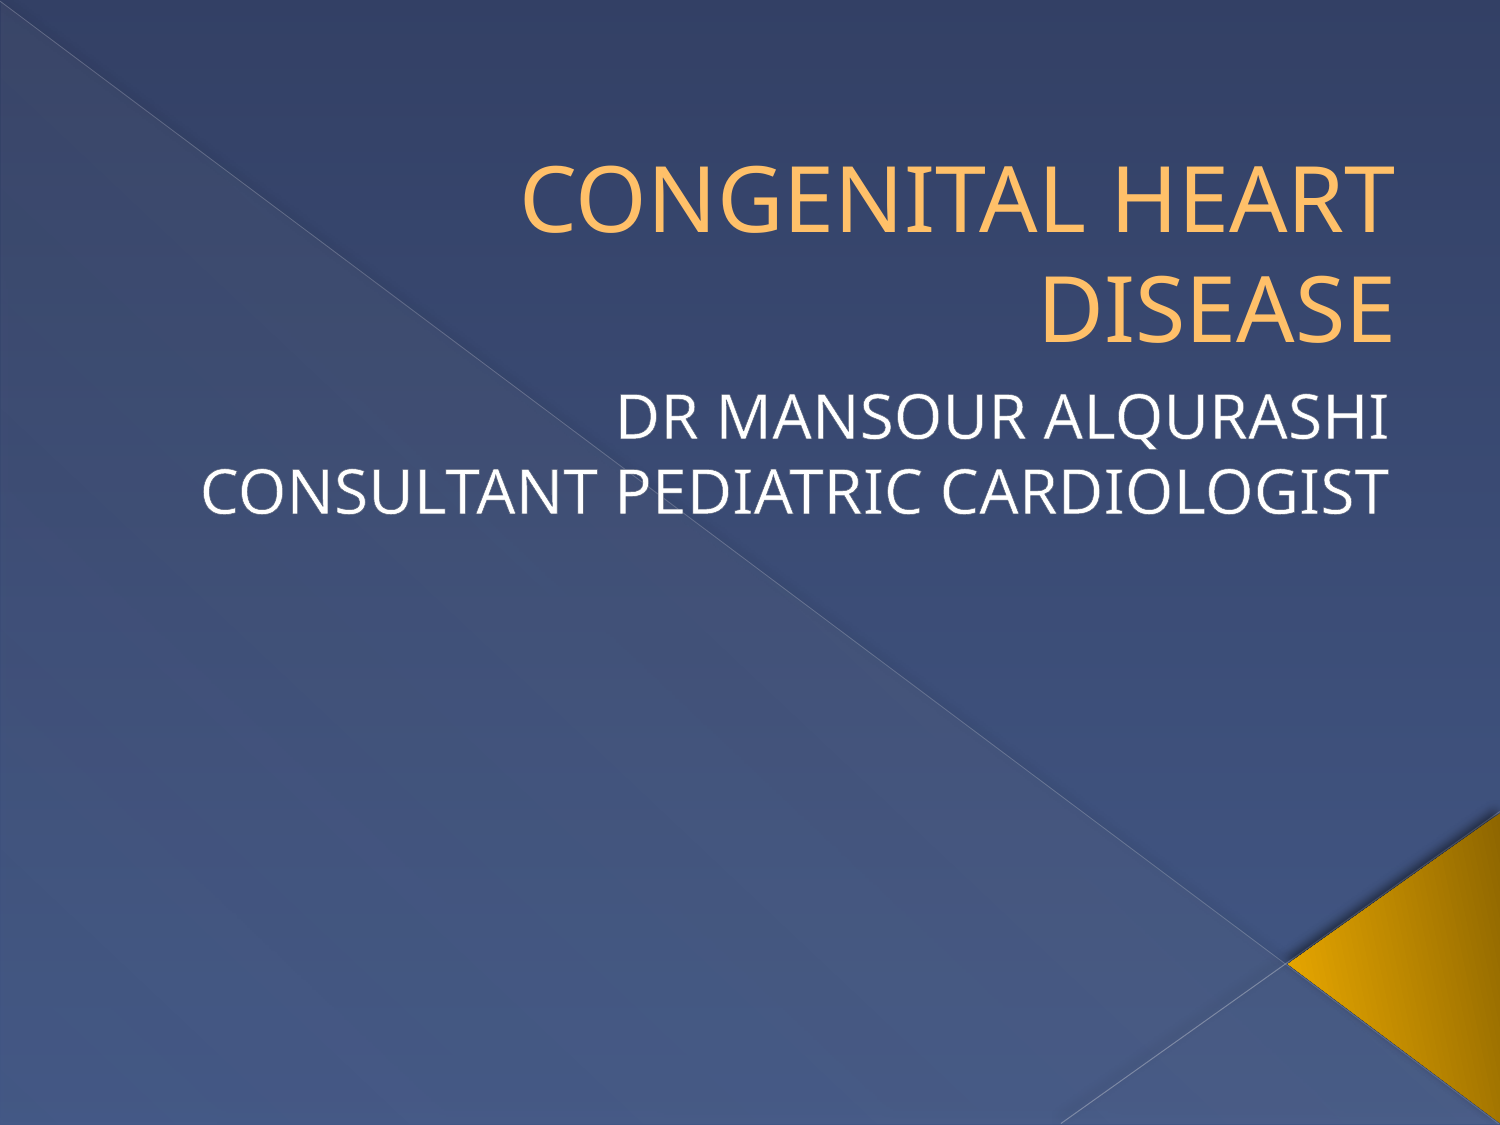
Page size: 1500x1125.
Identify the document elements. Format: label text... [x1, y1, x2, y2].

title CONGENITAL HEART DISEASE [88, 127, 1412, 369]
subtitle DR MANSOUR ALQURASHI CONSULTANT PEDIATRIC CARDIOLOGIST [88, 369, 1412, 657]
